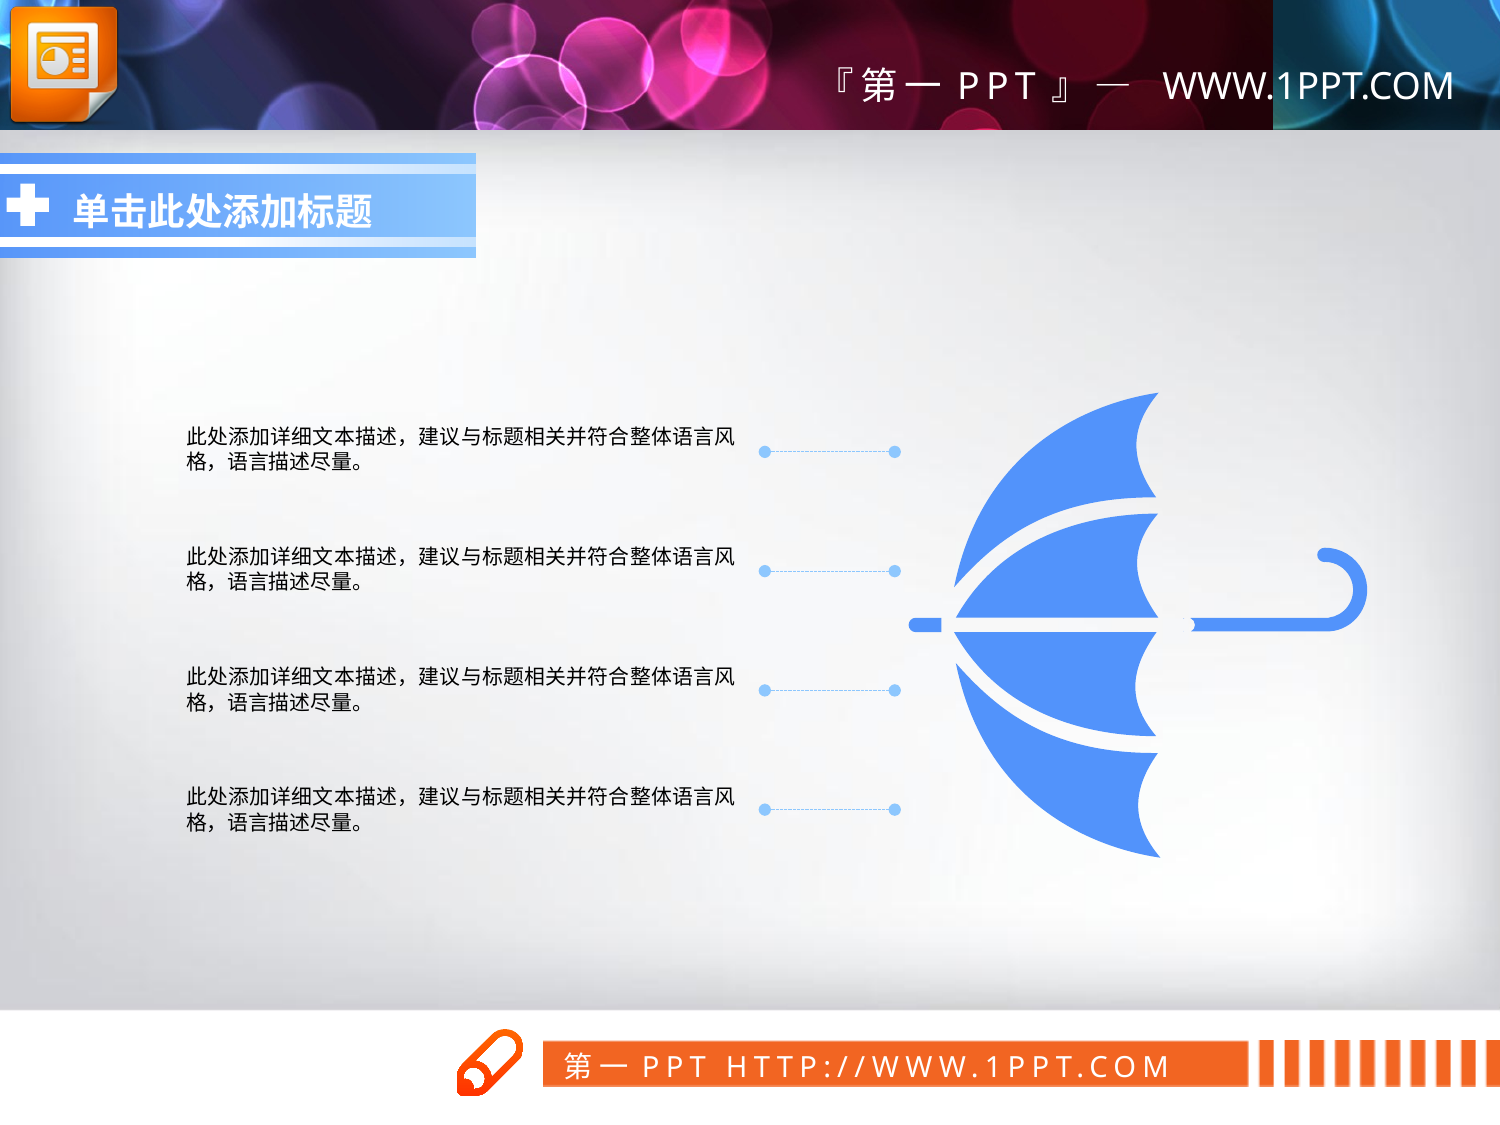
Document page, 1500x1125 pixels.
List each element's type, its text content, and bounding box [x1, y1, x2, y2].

text_box [0, 164, 476, 174]
text_box 此处添加详细文本描述，建议与标题相关并符合整体语言风格，语言描述尽量。 [171, 656, 750, 722]
picture [0, 0, 1500, 1012]
text_box [6, 183, 49, 226]
text_box [0, 247, 476, 258]
text_box [0, 174, 476, 237]
text_box 此处添加详细文本描述，建议与标题相关并符合整体语言风格，语言描述尽量。 [171, 776, 750, 842]
text_box 单击此处添加标题 [57, 180, 390, 241]
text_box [908, 392, 1368, 858]
text_box [0, 153, 476, 164]
text_box 此处添加详细文本描述，建议与标题相关并符合整体语言风格，语言描述尽量。 [171, 536, 750, 602]
picture [543, 1040, 1500, 1087]
text_box 此处添加详细文本描述，建议与标题相关并符合整体语言风格，语言描述尽量。 [171, 416, 750, 482]
text_box [0, 237, 476, 247]
